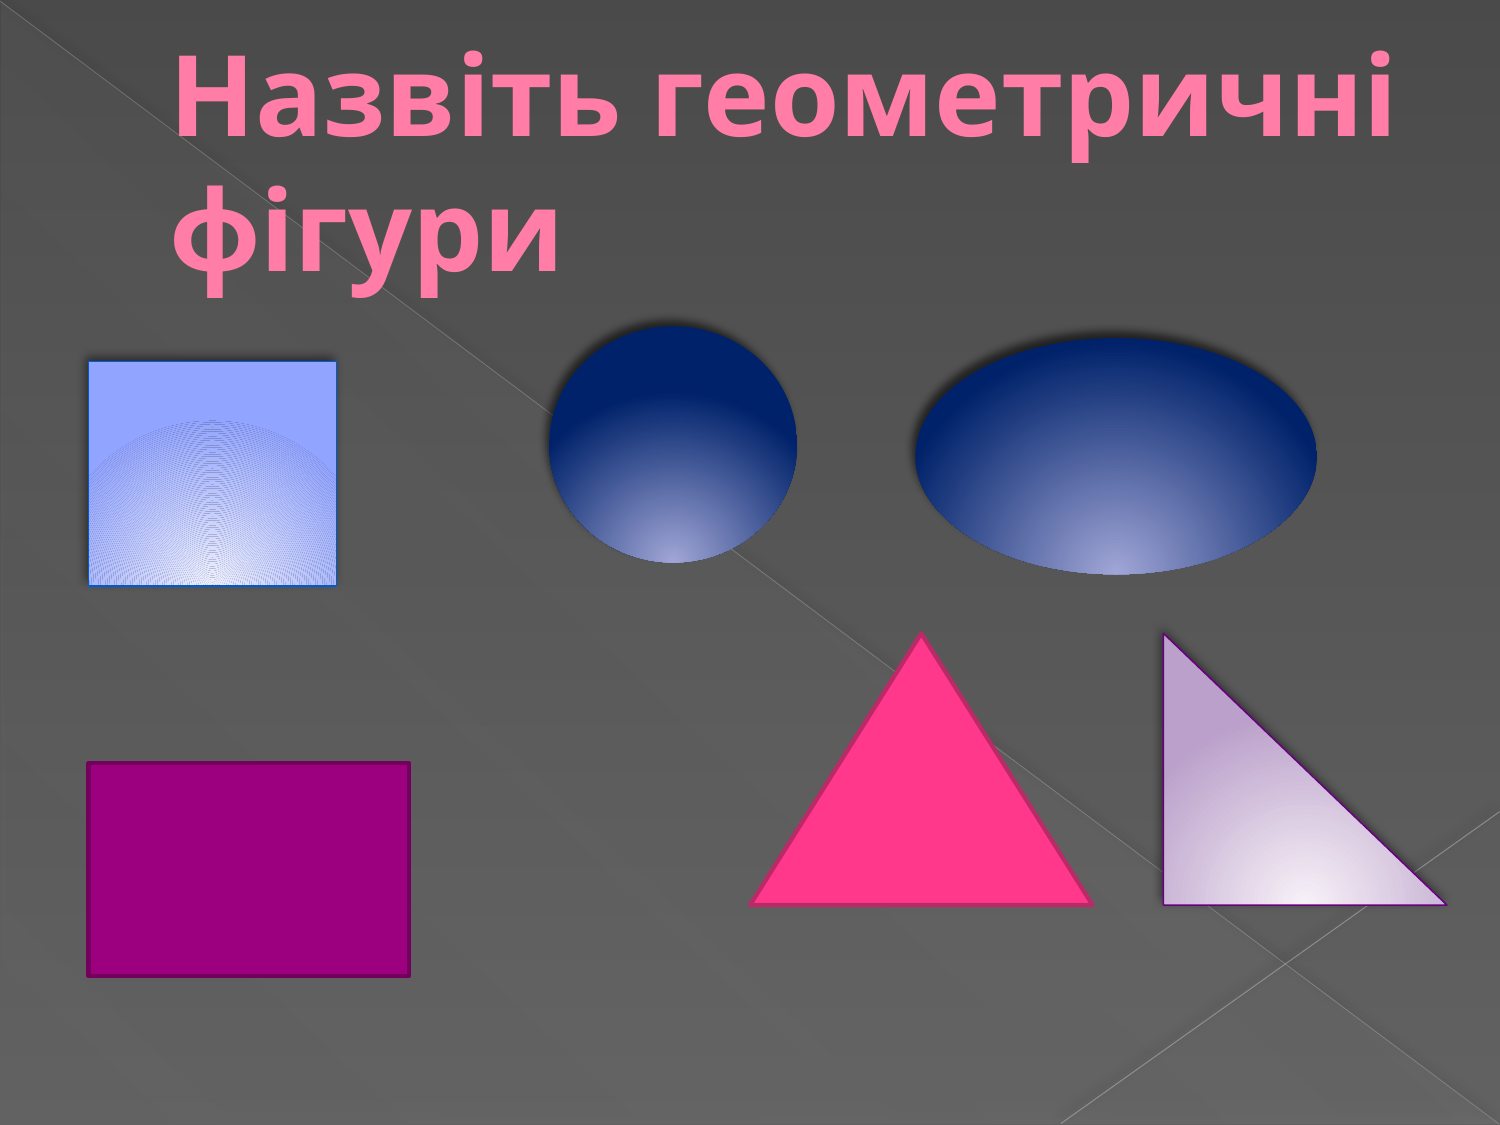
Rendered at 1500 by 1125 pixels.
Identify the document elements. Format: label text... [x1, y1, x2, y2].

text_box [915, 338, 1317, 575]
title Назвіть геометричні фігури [75, 43, 1425, 274]
text_box [549, 326, 798, 563]
text_box [88, 361, 337, 587]
text_box [748, 631, 1095, 908]
text_box [1162, 632, 1448, 906]
list [86, 761, 411, 978]
